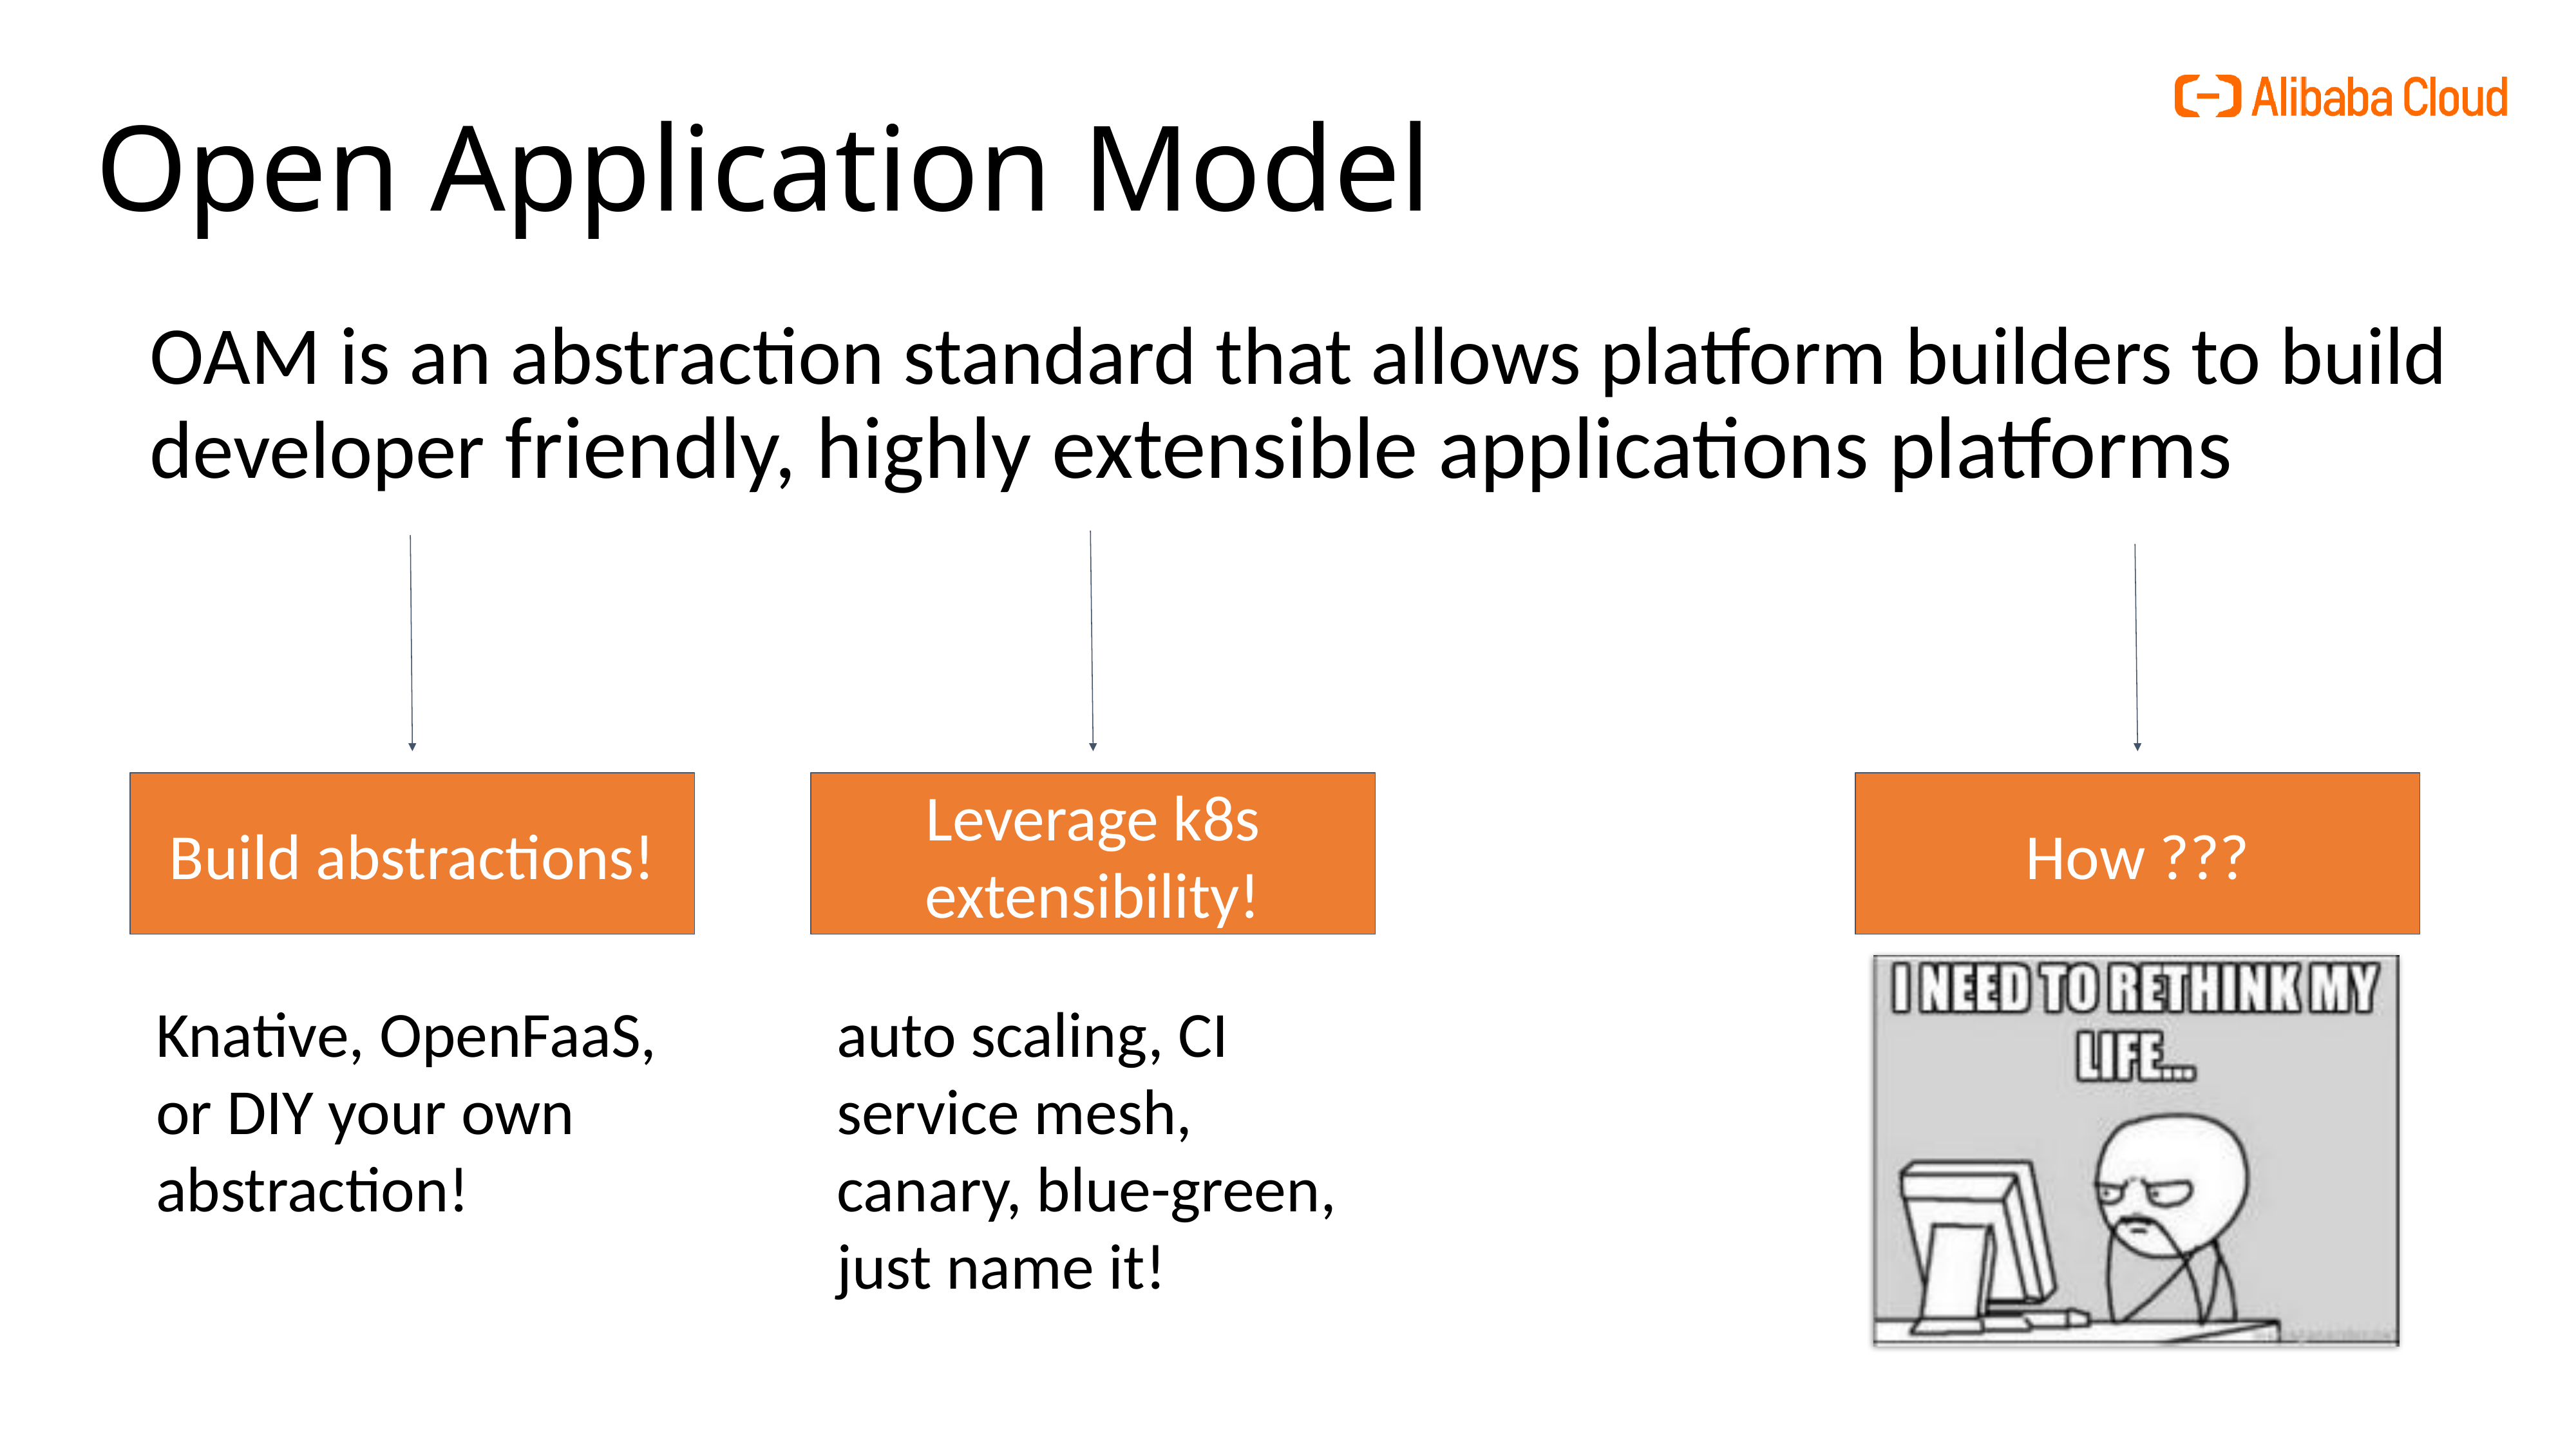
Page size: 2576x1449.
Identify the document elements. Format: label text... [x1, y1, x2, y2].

text_box How ??? [1855, 772, 2420, 934]
text_box Build abstractions! [130, 772, 695, 934]
picture [2175, 75, 2507, 117]
text_box OAM is an abstraction standard that allows platform builders to build developer friendly, highly extensible applications platforms [130, 303, 2531, 531]
text_box Knative, OpenFaaS, or DIY your own abstraction! [130, 967, 695, 1227]
picture [1873, 955, 2400, 1347]
text_box Leverage k8s extensibility! [811, 772, 1376, 934]
text_box auto scaling, CI service mesh, canary, blue-green, just name it! [811, 967, 1376, 1252]
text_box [1090, 530, 1094, 752]
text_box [2135, 544, 2138, 752]
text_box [410, 535, 413, 752]
text_box Open Application Model [86, 88, 1974, 240]
